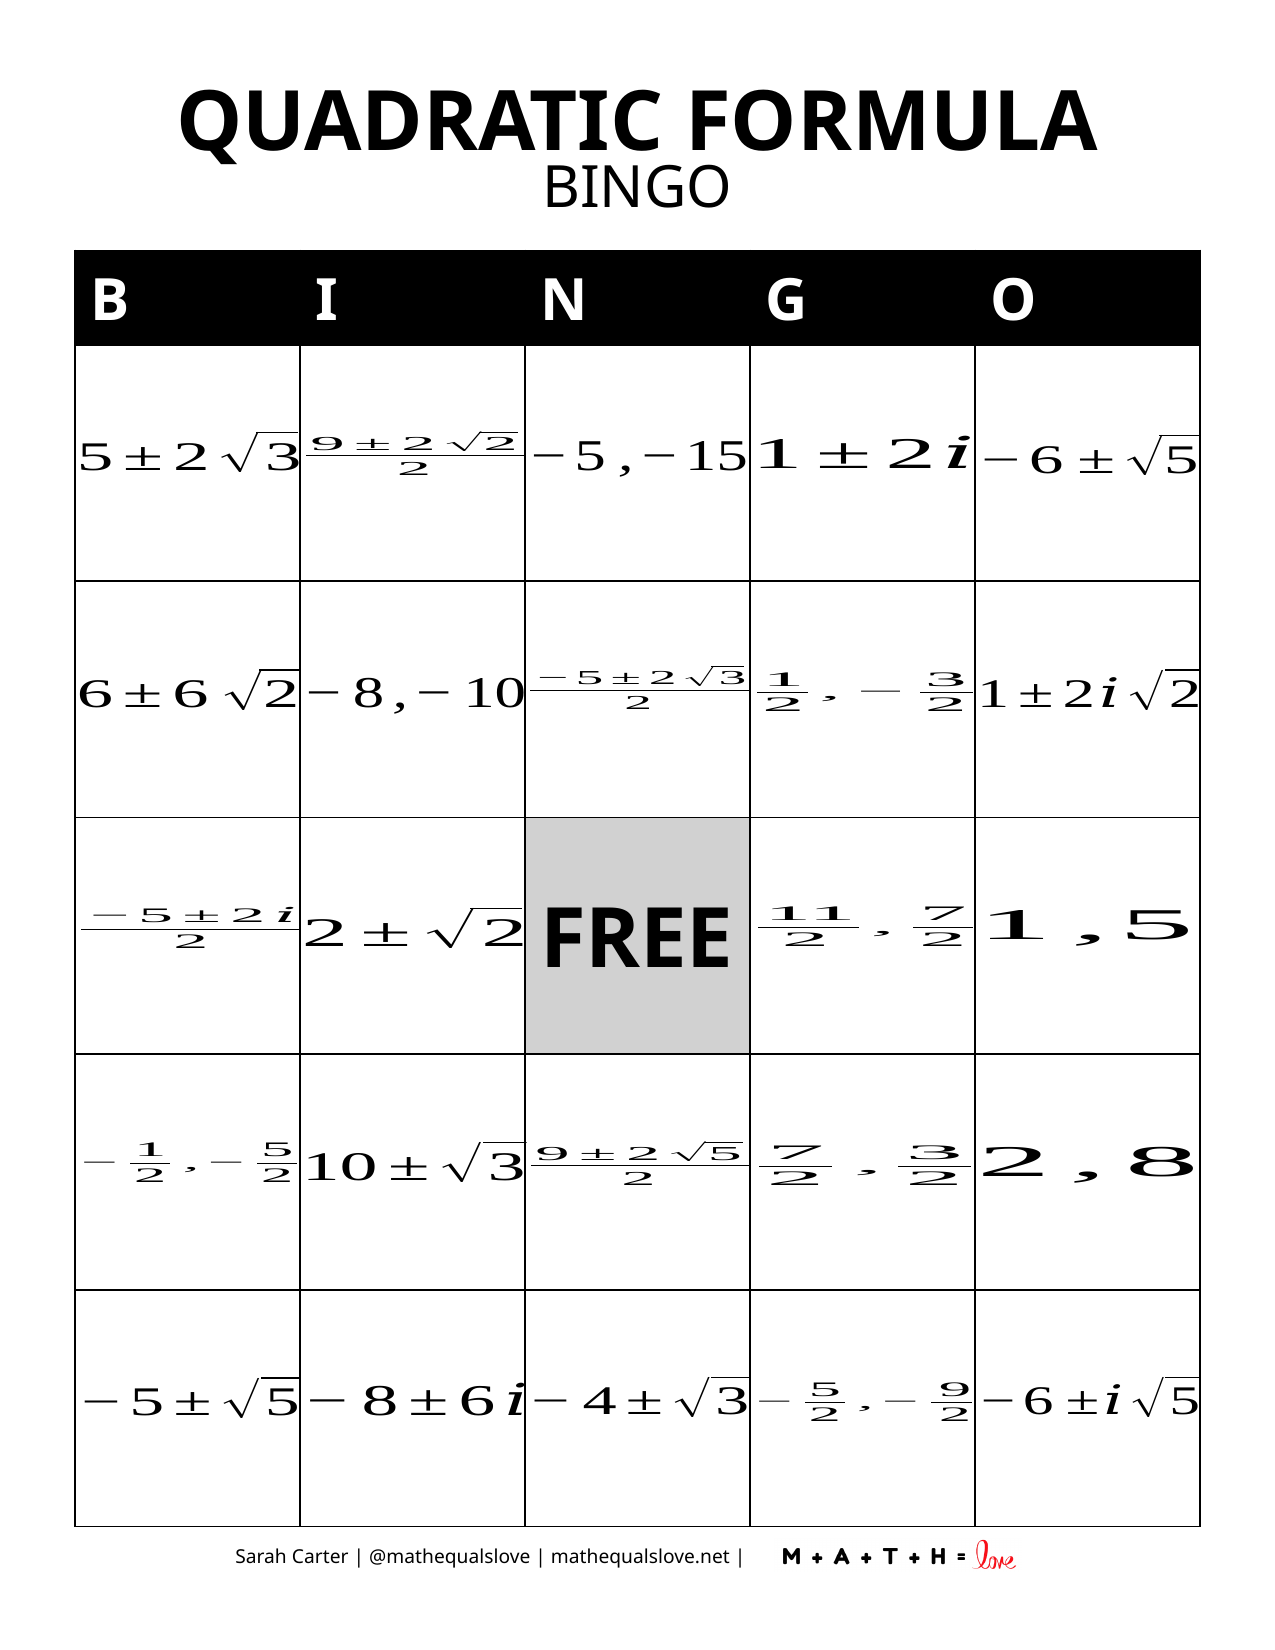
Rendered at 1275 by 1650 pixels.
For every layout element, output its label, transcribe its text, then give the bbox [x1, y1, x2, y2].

table_header I [301, 251, 524, 344]
table_cell [526, 1291, 749, 1526]
text_box QUADRATIC FORMULA [74, 59, 1200, 175]
table_cell [526, 582, 749, 817]
table_cell [301, 1055, 524, 1289]
table_cell [526, 1055, 749, 1289]
table_cell [301, 346, 524, 580]
text_box BINGO [74, 175, 1200, 226]
table_cell [751, 818, 974, 1053]
table_header N [526, 251, 749, 344]
table_header B [76, 251, 299, 344]
table_cell [301, 582, 524, 817]
table_cell [976, 582, 1199, 817]
table_cell [751, 1055, 974, 1289]
table_cell [976, 818, 1199, 1053]
table_cell [76, 1291, 299, 1526]
table_header G [751, 251, 974, 344]
table_cell [76, 818, 299, 1053]
table_cell [301, 818, 524, 1053]
table_cell [751, 582, 974, 817]
table_cell [976, 346, 1199, 580]
table_cell [301, 1291, 524, 1526]
table_cell [751, 346, 974, 580]
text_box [220, 1535, 1055, 1576]
table_cell [76, 582, 299, 817]
table_cell FREE [526, 818, 749, 1053]
table_cell [976, 1055, 1199, 1289]
table_cell [526, 346, 749, 580]
table_header O [976, 251, 1199, 344]
table_cell [976, 1291, 1199, 1526]
table_cell [76, 1055, 299, 1289]
table_cell [751, 1291, 974, 1526]
table_cell [76, 346, 299, 580]
